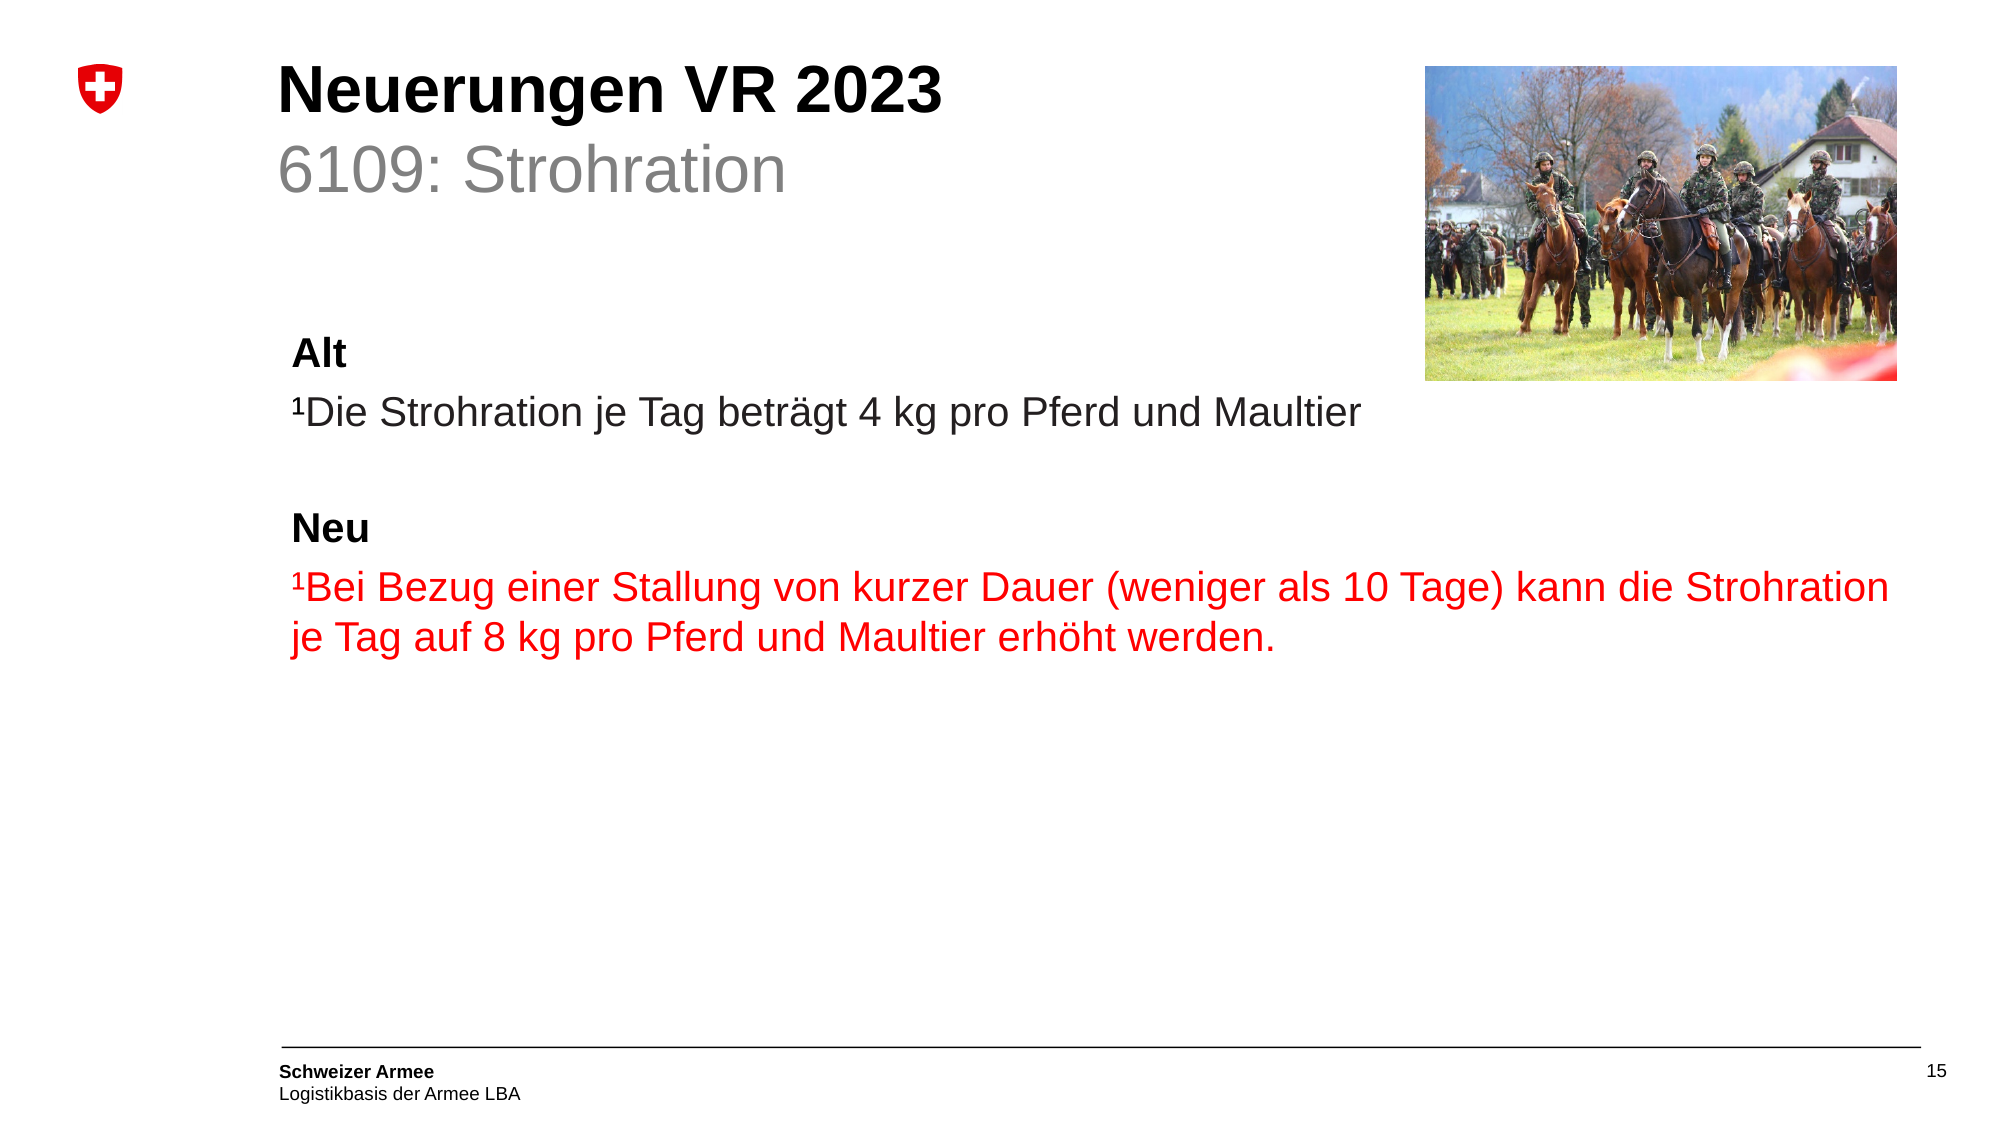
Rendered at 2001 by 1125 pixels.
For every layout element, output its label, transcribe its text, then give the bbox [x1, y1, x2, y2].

list Alt ¹Die Strohration je Tag beträgt 4 kg pro Pferd und Maultier Neu ¹Bei Bezug einer Stallung von kurzer Dauer (weniger als 10 Tage) kann die Strohration je Tag auf 8 kg pro Pferd und Maultier erhöht werden. [290, 326, 1910, 983]
picture [1424, 66, 1897, 382]
picture [78, 64, 123, 115]
title Neuerungen VR 2023 6109: Strohration [277, 45, 1910, 209]
